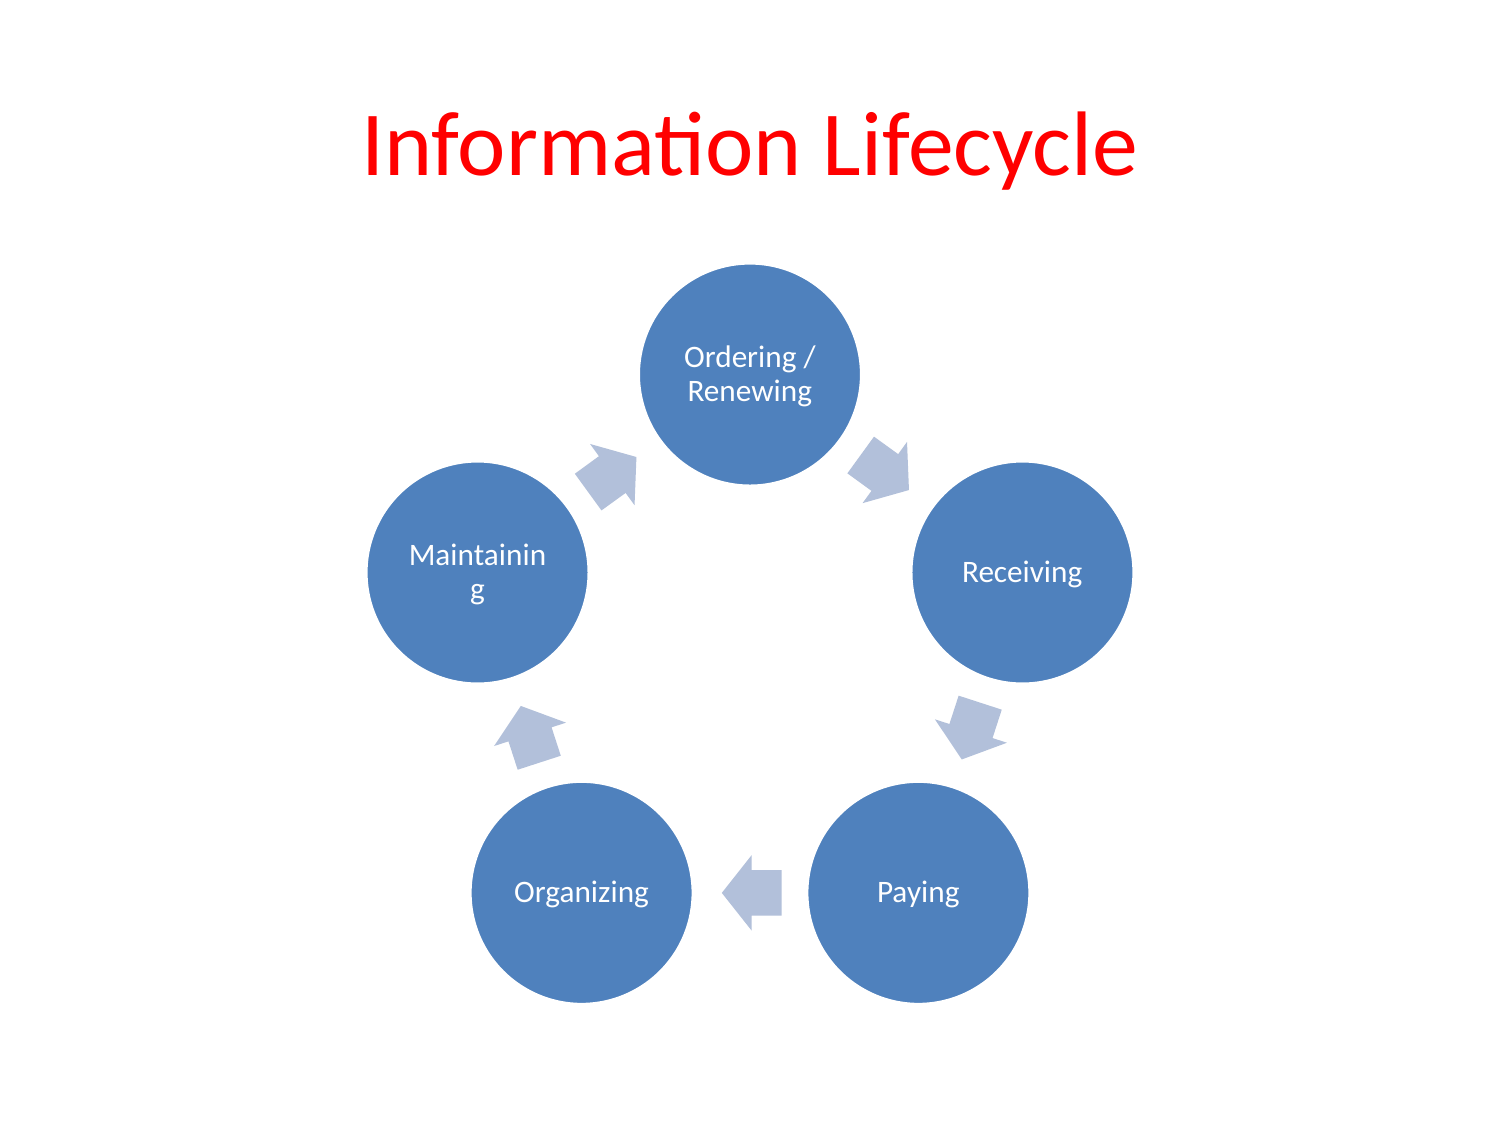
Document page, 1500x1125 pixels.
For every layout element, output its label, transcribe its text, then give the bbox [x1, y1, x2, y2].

title Information Lifecycle [75, 45, 1425, 233]
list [74, 262, 1426, 1006]
